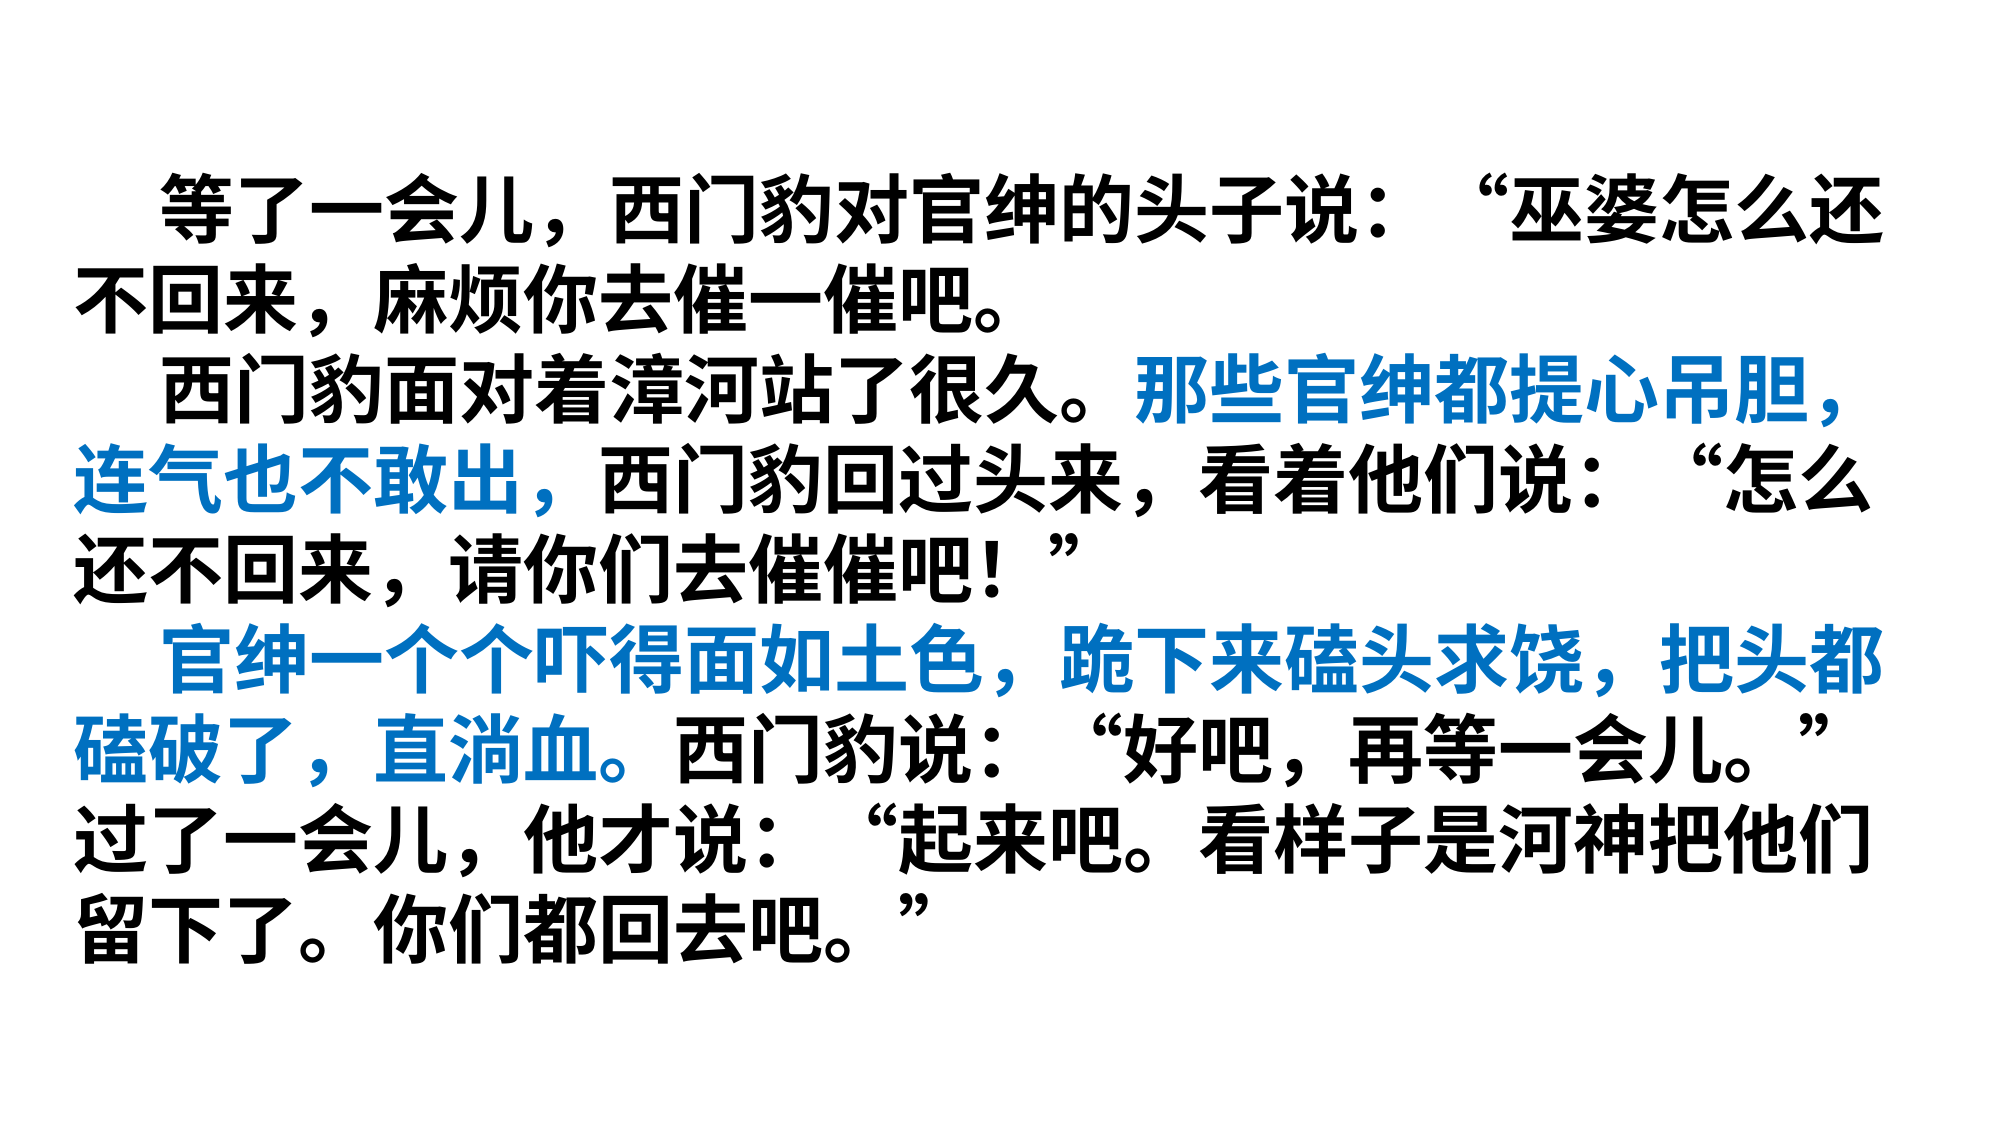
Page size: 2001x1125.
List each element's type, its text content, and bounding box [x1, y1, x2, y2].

text_box 等了一会儿，西门豹对官绅的头子说：“巫婆怎么还不回来，麻烦你去催一催吧。 西门豹面对着漳河站了很久。那些官绅都提心吊胆，连气也不敢出，西门豹回过头来，看着他们说：“怎么还不回来，请你们去催催吧！” 官绅一个个吓得面如土色，跪下来磕头求饶，把头都磕破了，直淌血。西门豹说：“好吧，再等一会儿。”过了一会儿，他才说：“起来吧。看样子是河神把他们留下了。你们都回去吧。” [58, 155, 1949, 980]
